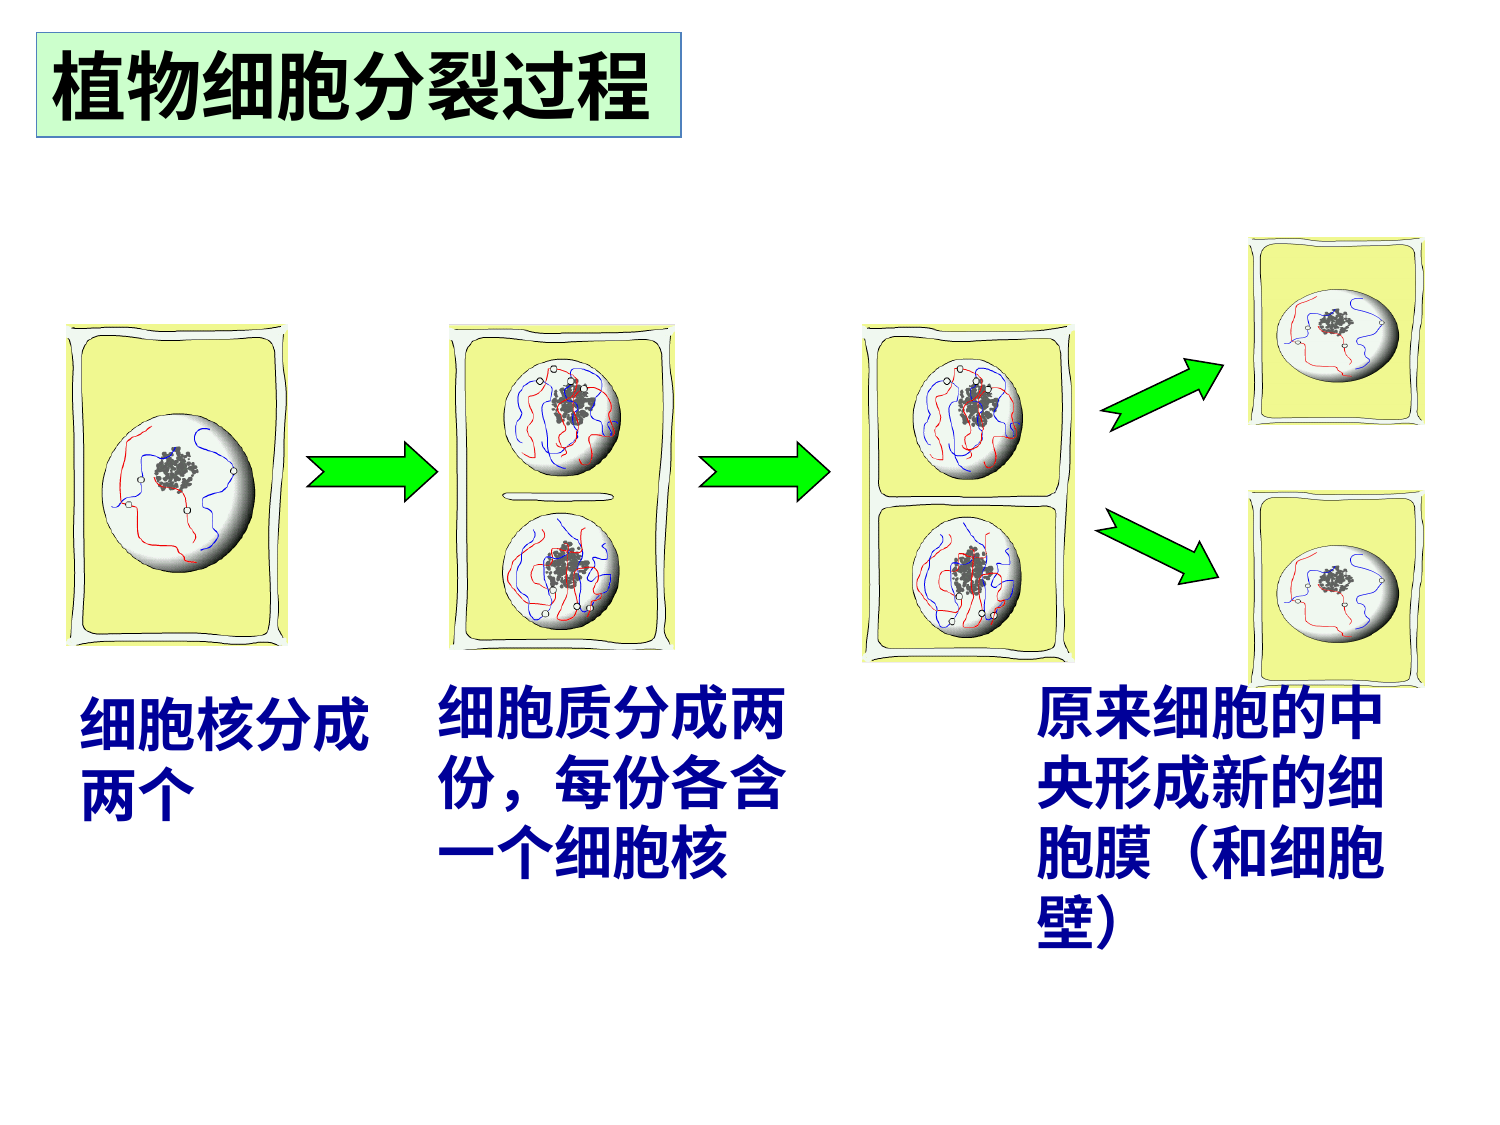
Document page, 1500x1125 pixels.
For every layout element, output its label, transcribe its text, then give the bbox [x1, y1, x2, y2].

text_box 植物细胞分裂过程 [36, 32, 682, 138]
picture [862, 324, 1076, 663]
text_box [1248, 237, 1426, 688]
text_box [307, 442, 438, 502]
picture [449, 324, 676, 651]
text_box 原来细胞的中央形成新的细胞膜（和细胞壁） [1021, 668, 1447, 964]
picture [65, 324, 288, 646]
text_box [699, 442, 830, 502]
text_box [1094, 370, 1230, 573]
text_box 细胞质分成两份，每份各含一个细胞核 [423, 668, 861, 894]
text_box 细胞核分成两个 [64, 680, 408, 836]
